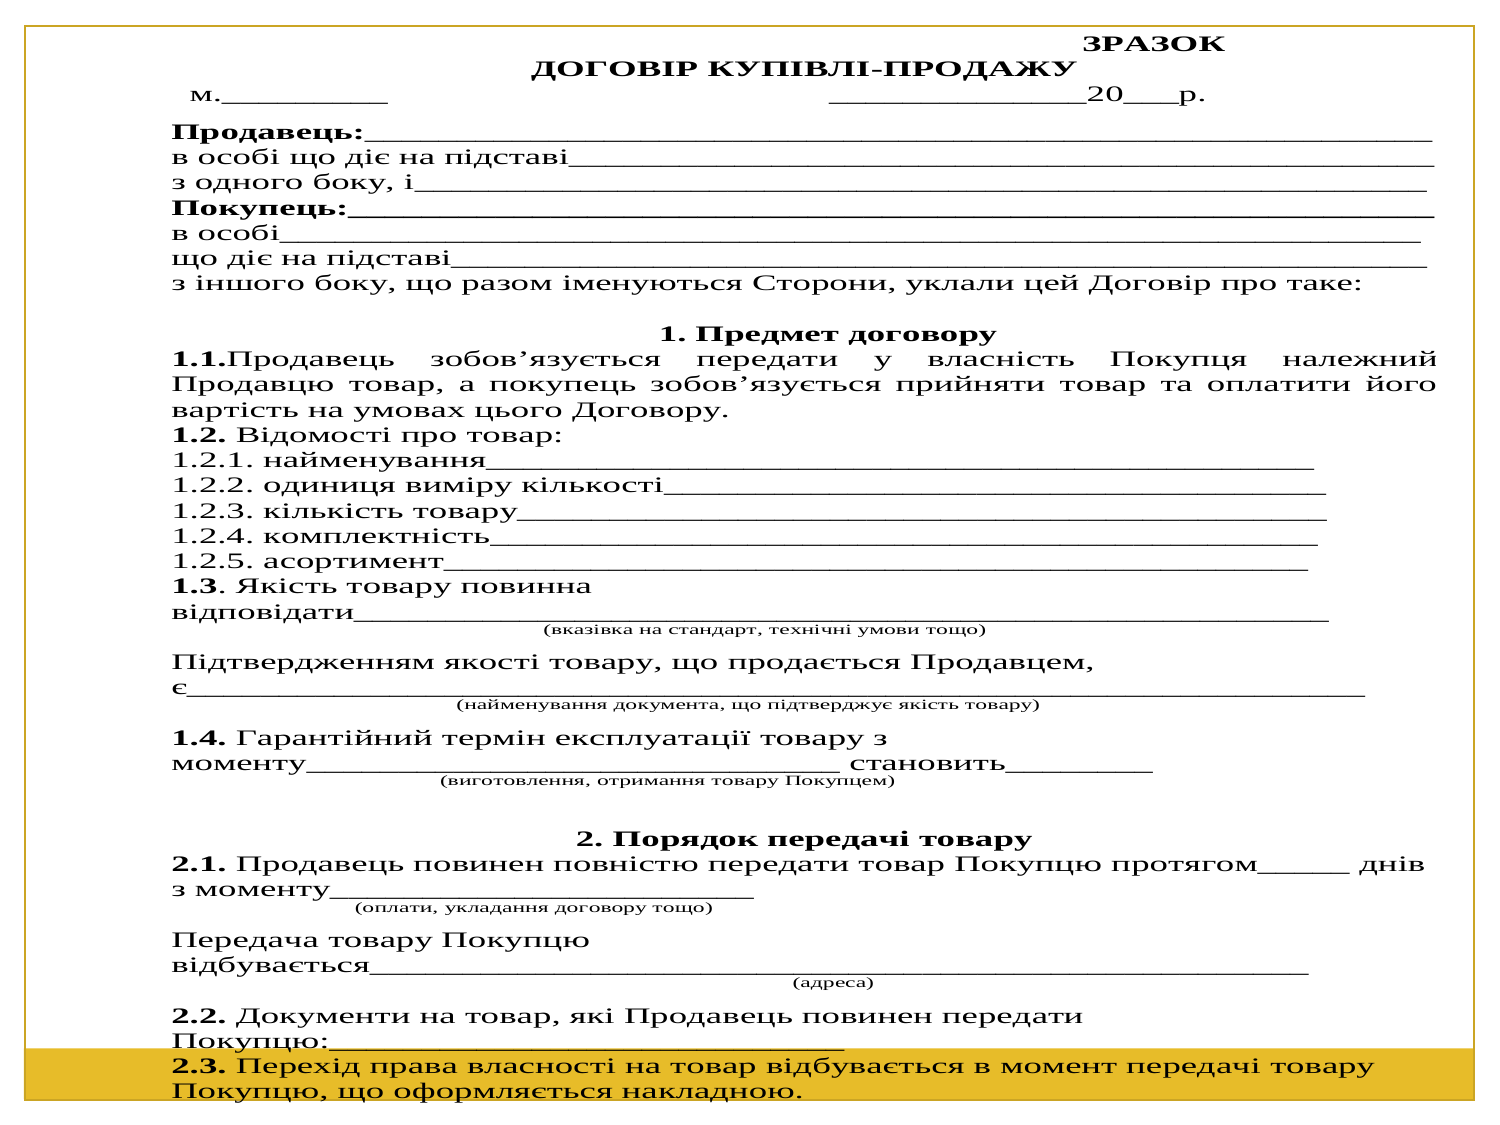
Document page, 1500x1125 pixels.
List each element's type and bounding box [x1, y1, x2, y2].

picture [170, 30, 1436, 1107]
